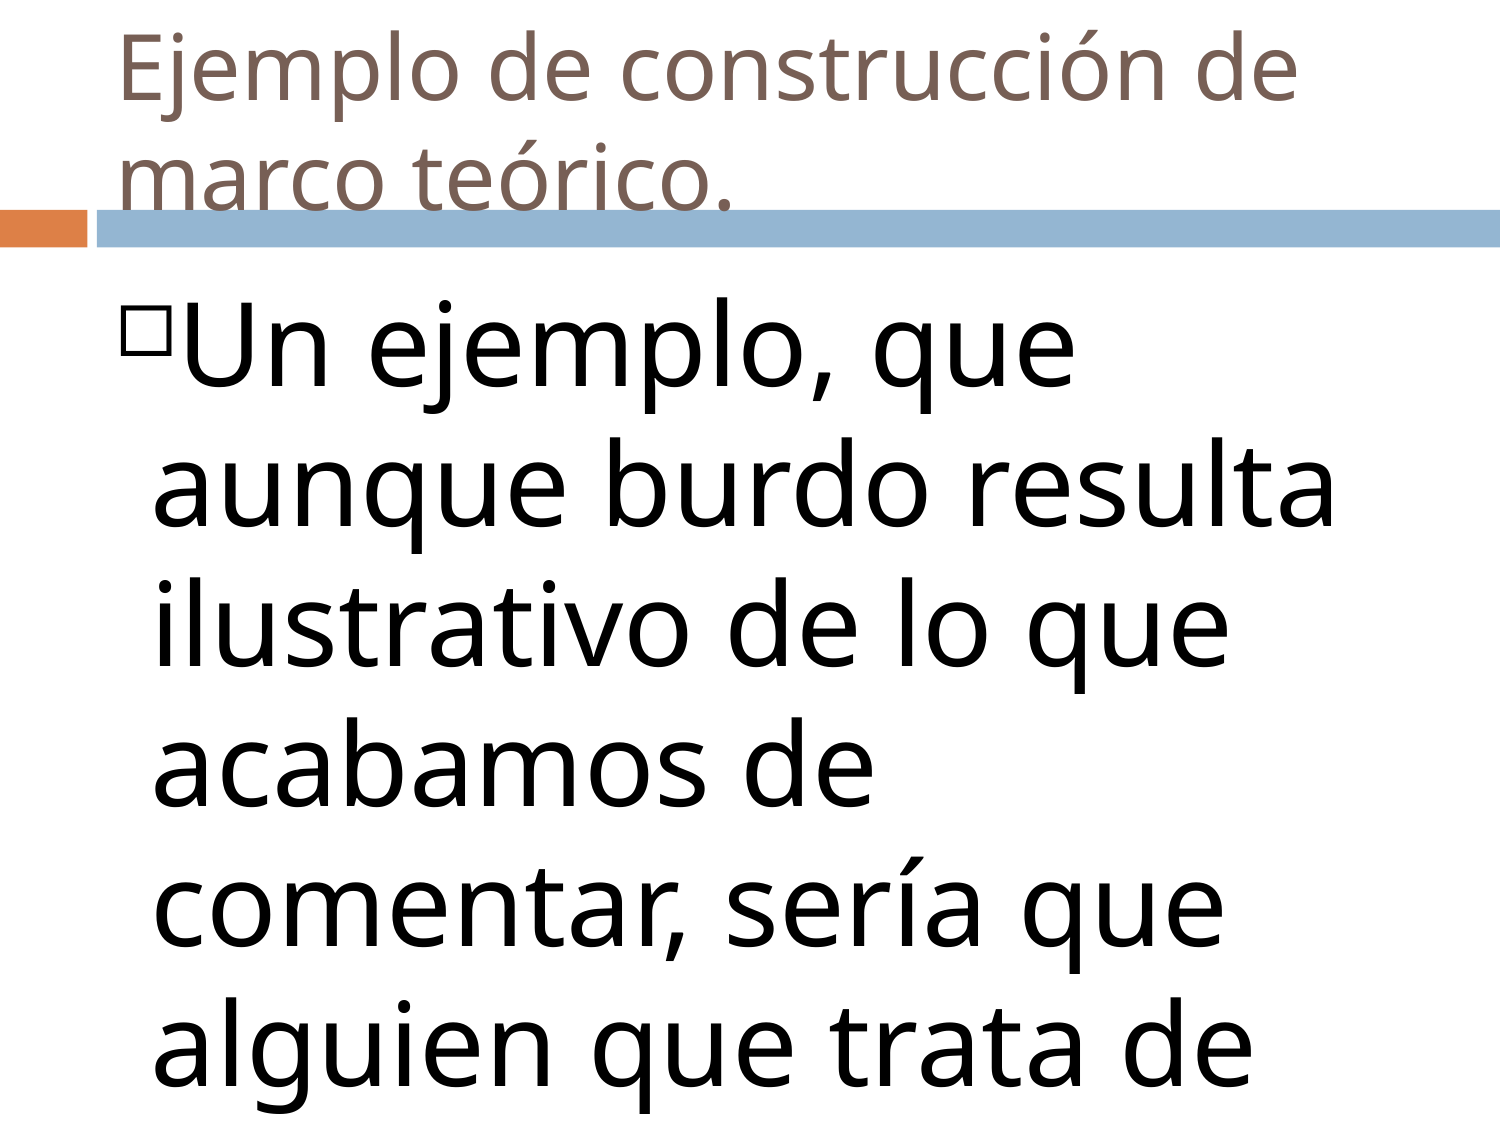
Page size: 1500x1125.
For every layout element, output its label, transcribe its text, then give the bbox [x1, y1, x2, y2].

text_box Un ejemplo, que aunque burdo resulta ilustrativo de lo que acabamos de comentar, sería que alguien que trata de investigar cómo afecta a los adolescentes el exponerse a programas televisivos con alto contenido de sexo, tuviera una estructura del marco teórico más o menos así: 1. La televisión. 2. Historia de la televisión. 3. Tipos de programas televisivos. 4. Efectos macrosociales de la televisión. 5. Usos y gratificaciones de la televisión. 5.1. Niños. 5.2. Adolescentes. 5.3. Adultos. 6. Exposición selectiva a la televisión. 7. Violencia en la televisión. 7.1. Tipos 7.2. Efectos. 8. Sexo en la televisión. 8.1. Tipos. 8.2. Efectos. 9. El erotismo en la televisión. 10. La pornografía en la televisión. [100, 262, 1438, 1000]
text_box Ejemplo de construcción de marco teórico. [100, 37, 1438, 200]
